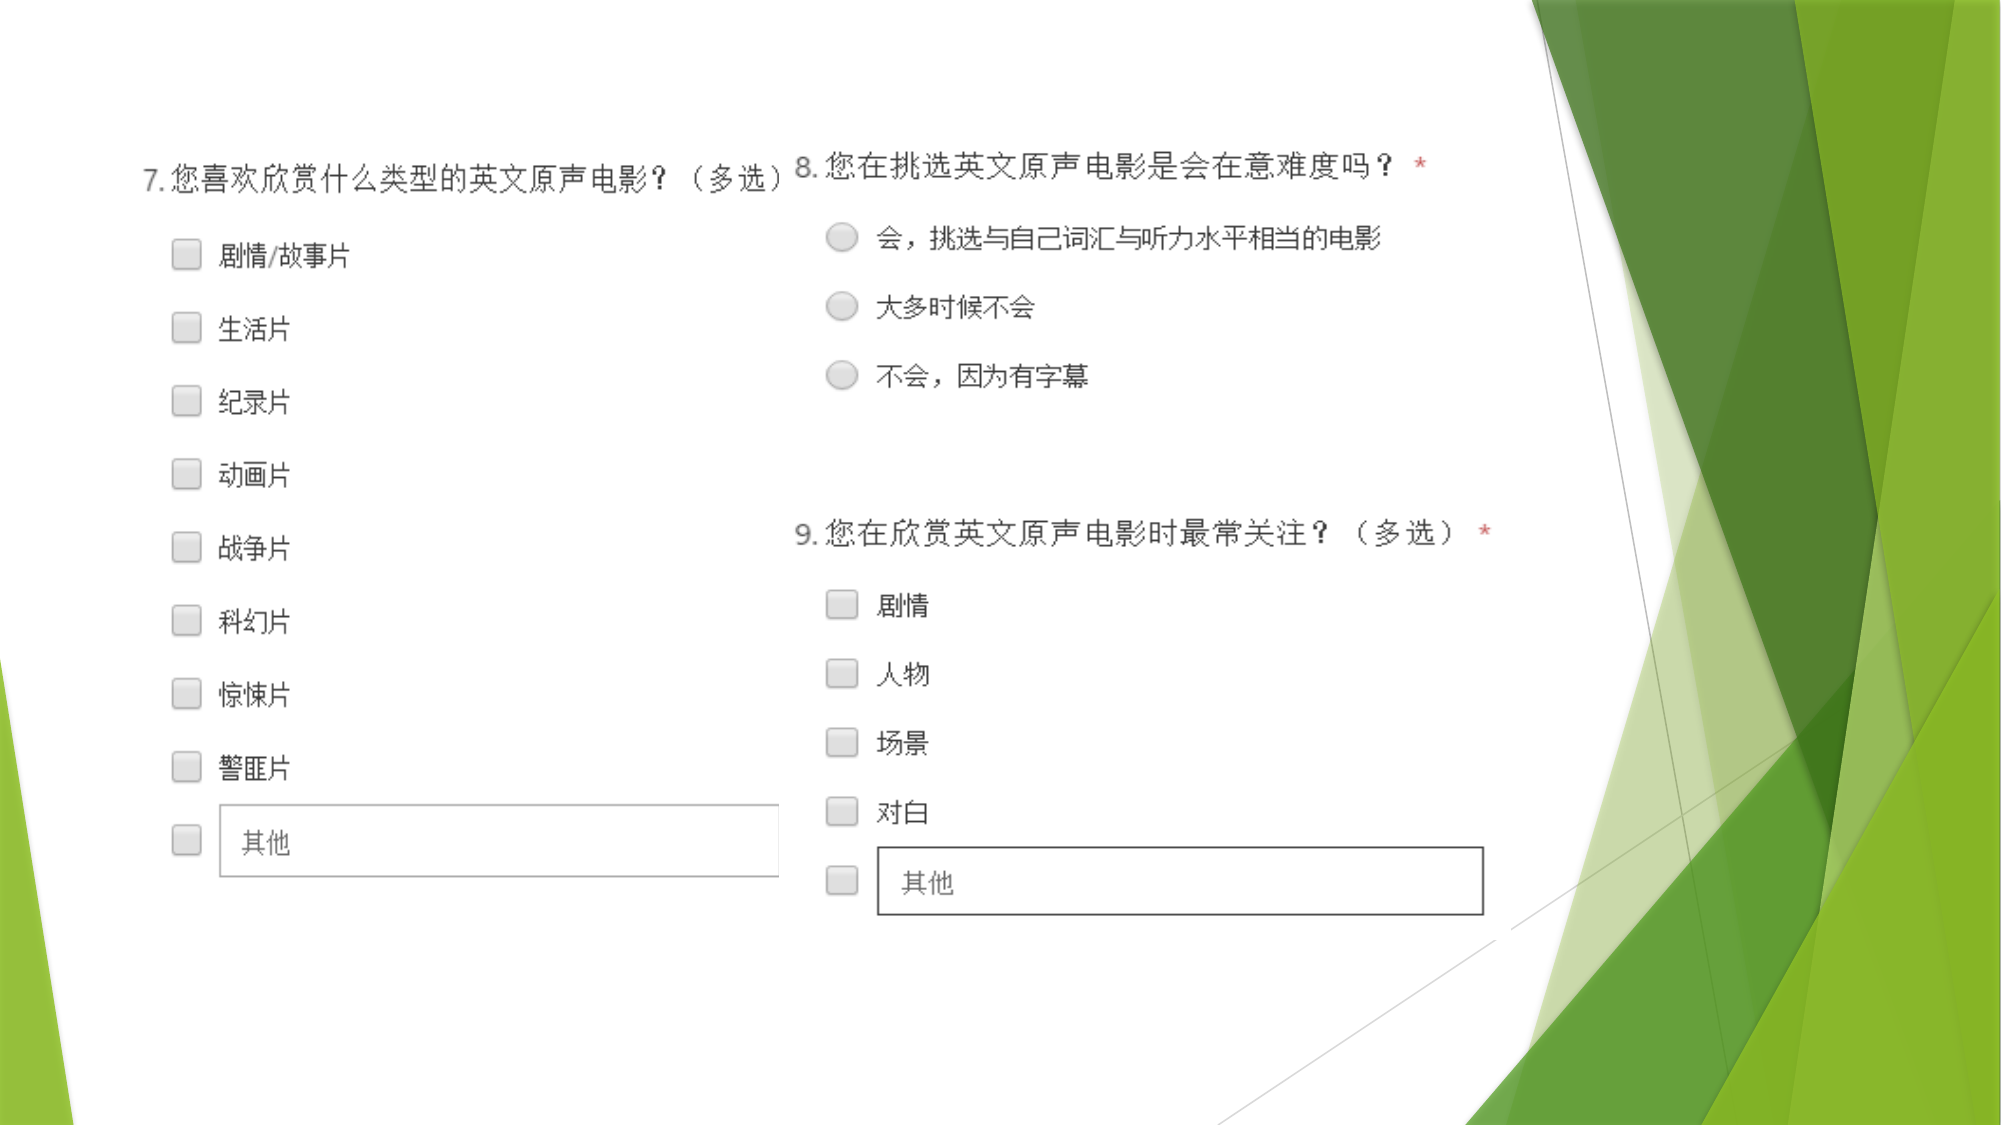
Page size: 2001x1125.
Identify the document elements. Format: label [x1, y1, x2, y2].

picture [136, 111, 1512, 940]
